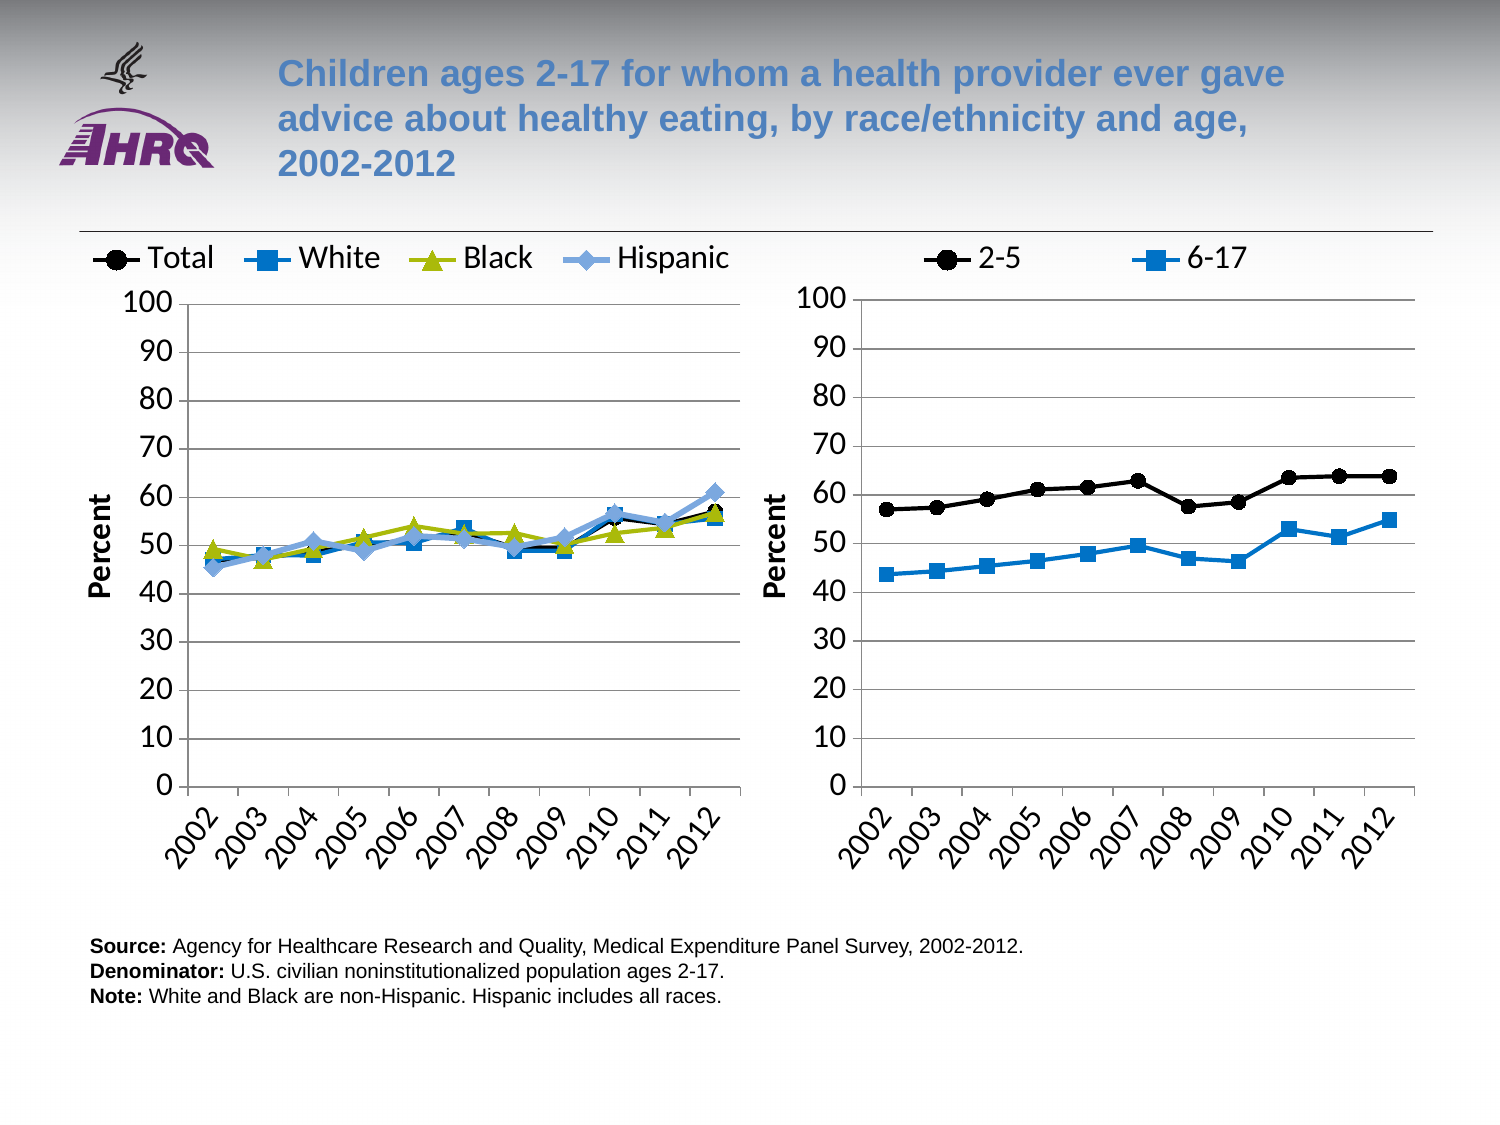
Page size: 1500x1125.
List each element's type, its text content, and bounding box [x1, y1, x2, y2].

text_box Source: Agency for Healthcare Research and Quality, Medical Expenditure Panel Survey, 2002-2012. Denominator: U.S. civilian noninstitutionalized population ages 2-17. Note: White and Black are non-Hispanic. Hispanic includes all races. [74, 924, 1425, 1015]
chart [74, 224, 1426, 901]
title Children ages 2-17 for whom a health provider ever gave advice about healthy eating, by race/ethnicity and age, 2002-2012 [262, 45, 1350, 188]
picture [0, 0, 1500, 1125]
